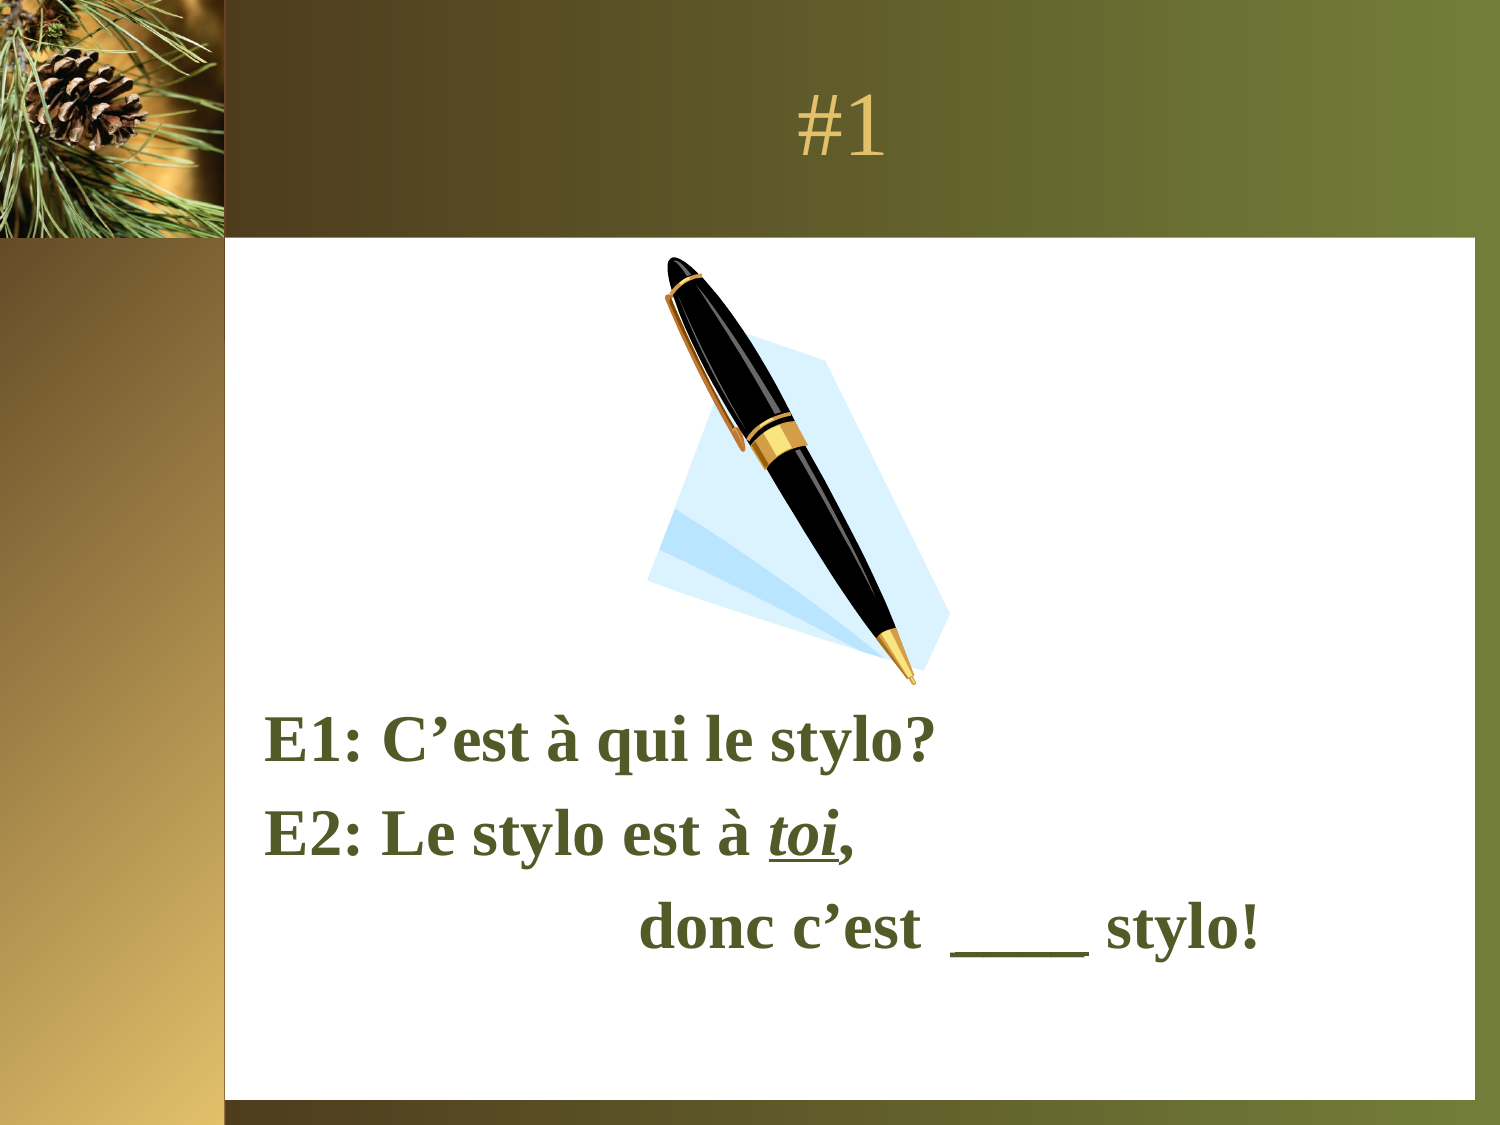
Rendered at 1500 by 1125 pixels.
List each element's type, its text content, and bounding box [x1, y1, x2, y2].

title #1 [249, 24, 1438, 213]
list E1: C’est à qui le stylo? E2: Le stylo est à toi, donc c’est ____ stylo! [249, 687, 1438, 1125]
picture [643, 254, 951, 686]
picture [0, 0, 224, 238]
